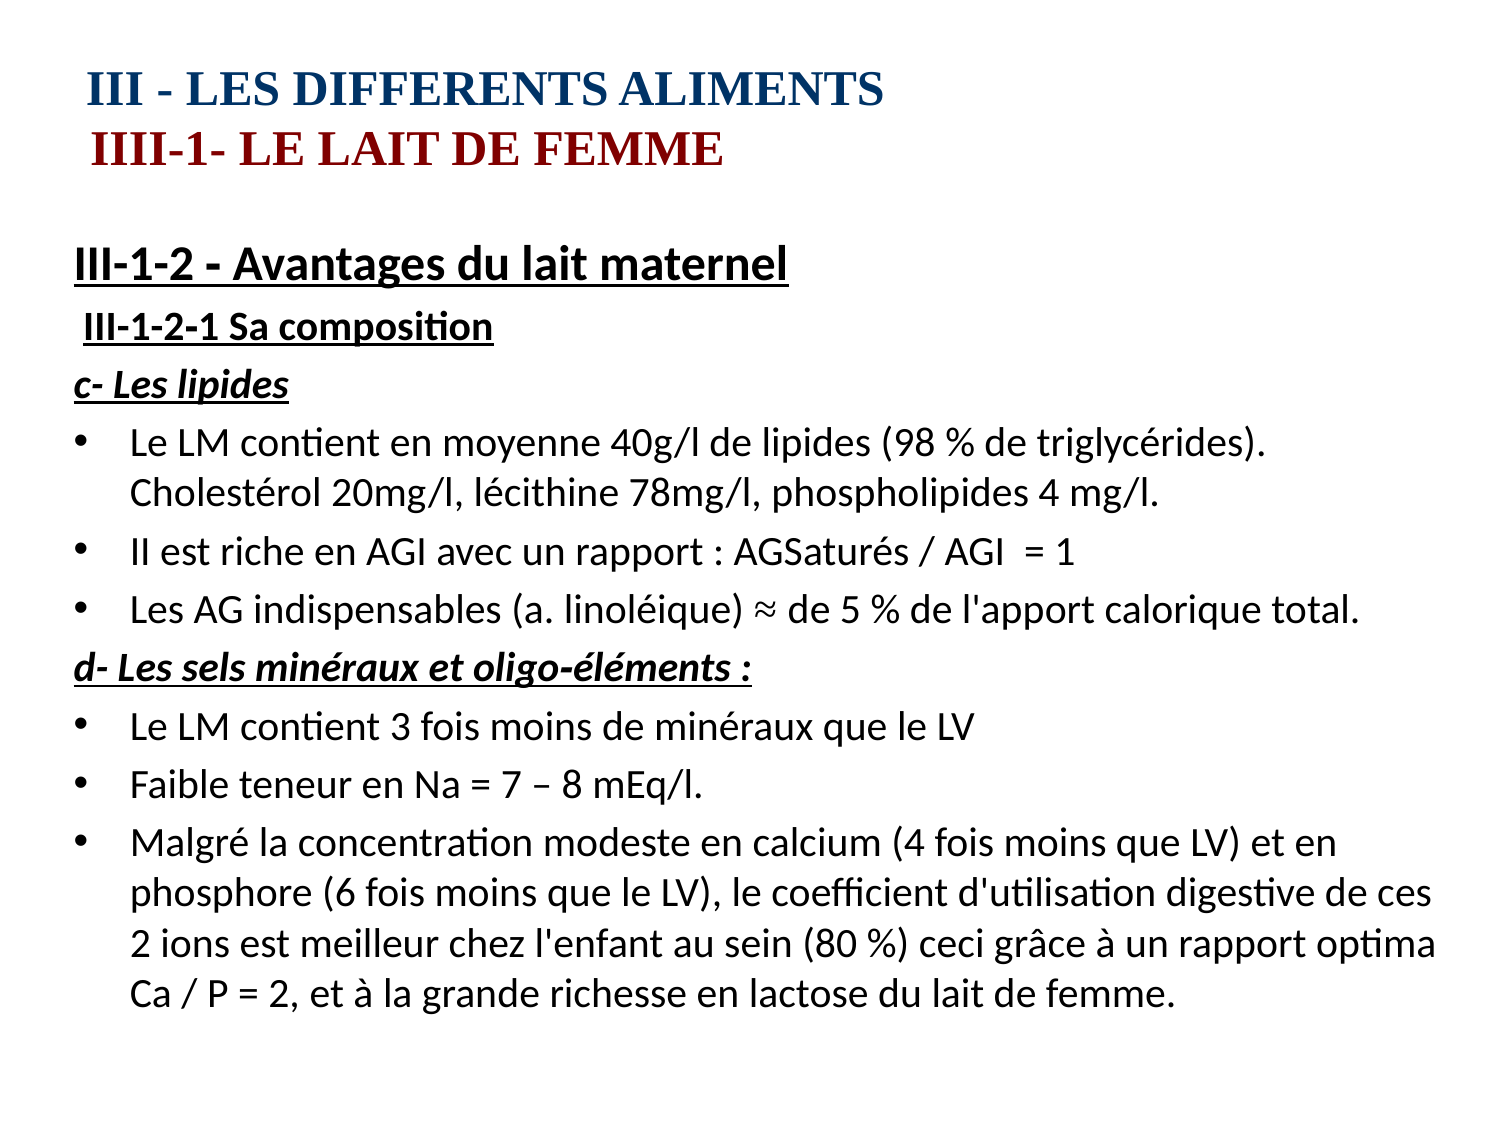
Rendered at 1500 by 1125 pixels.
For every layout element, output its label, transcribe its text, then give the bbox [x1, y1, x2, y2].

title III ‑ LES DIFFERENTS ALIMENTS IIII-1‑ LE LAIT DE FEMME [0, 81, 1351, 270]
list III-1-2 ‑ Avantages du lait maternel III-1-2‑1 Sa composition c- Les lipides Le LM contient en moyenne 40g/l de lipides (98 % de triglycérides). Cholestérol 20mg/l, lécithine 78mg/l, phospholipides 4 mg/l. II est riche en AGI avec un rapport : AGSaturés / AGI = 1 Les AG indispensables (a. linoléique) ≈ de 5 % de l'apport calorique total. d- Les sels minéraux et oligo‑éléments : Le LM contient 3 fois moins de minéraux que le LV Faible teneur en Na = 7 – 8 mEq/l. Malgré la concentration modeste en calcium (4 fois moins que LV) et en phosphore (6 fois moins que le LV), le coefficient d'utilisation digestive de ces 2 ions est meilleur chez l'enfant au sein (80 %) ceci grâce à un rapport optima Ca / P = 2, et à la grande richesse en lactose du lait de femme. [58, 222, 1454, 1091]
